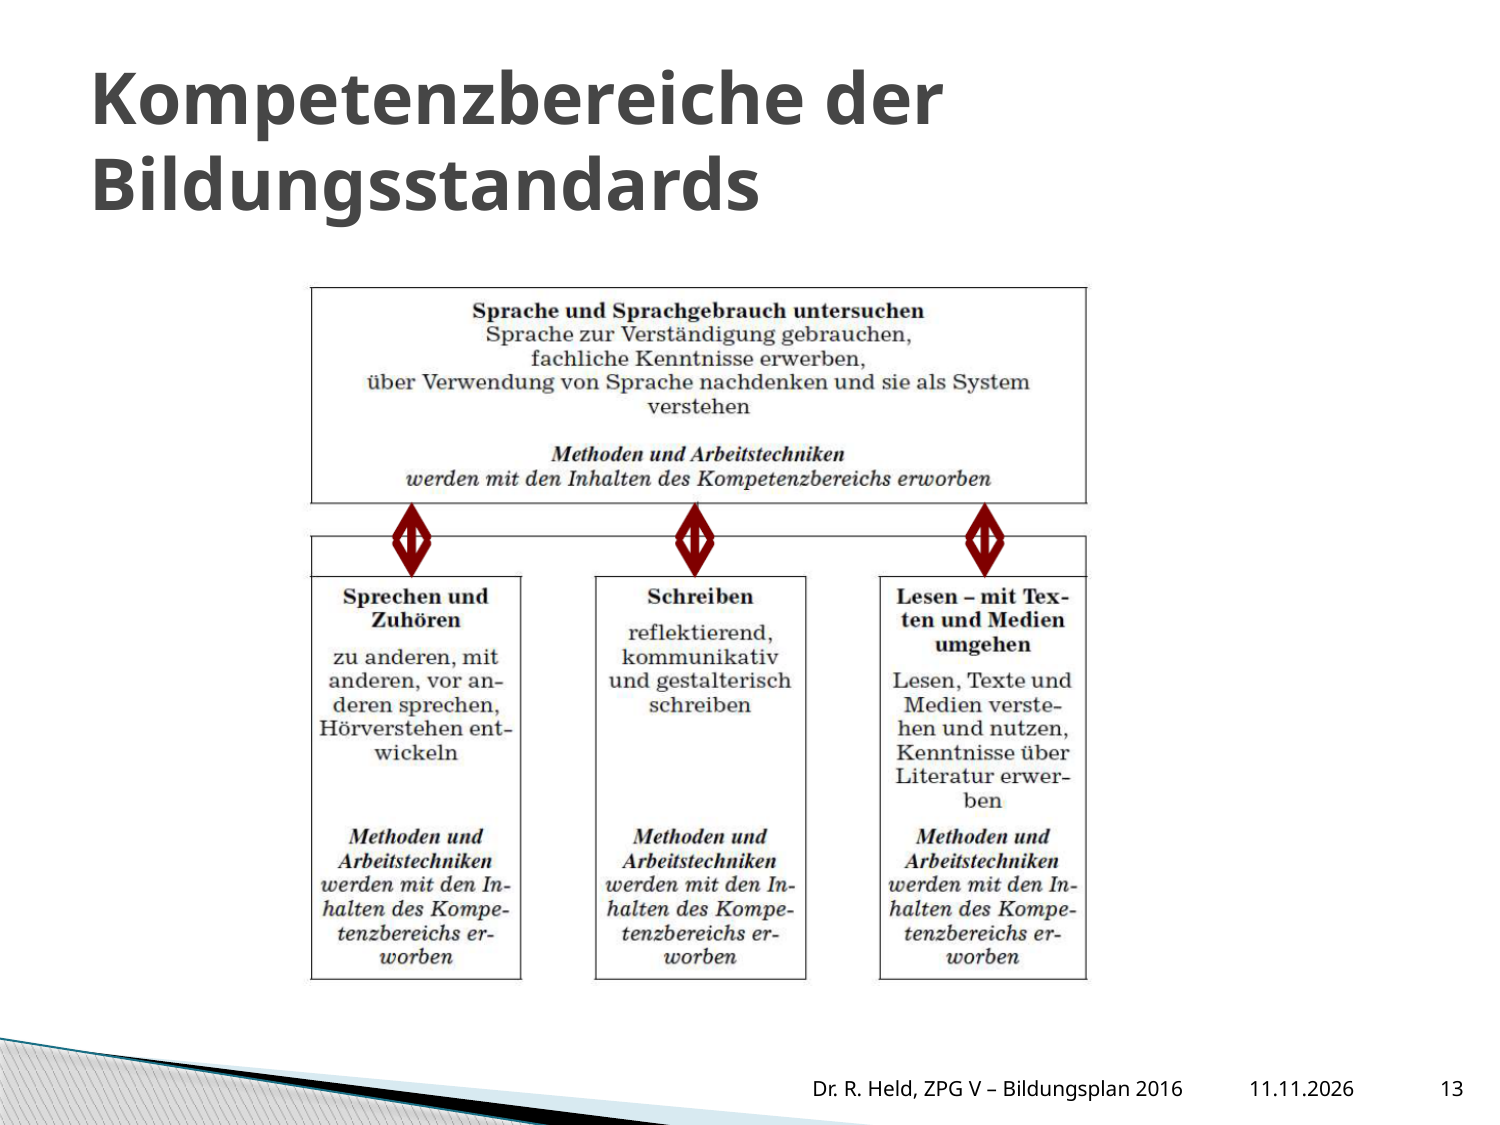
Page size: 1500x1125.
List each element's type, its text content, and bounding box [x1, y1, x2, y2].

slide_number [1235, 1051, 1399, 1112]
footer Dr. R. Held, ZPG V – Bildungsplan 2016 [797, 1051, 1235, 1112]
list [219, 242, 1280, 986]
title Kompetenzbereiche der Bildungsstandards [75, 45, 1425, 233]
slide_number 13 [1399, 1051, 1479, 1112]
